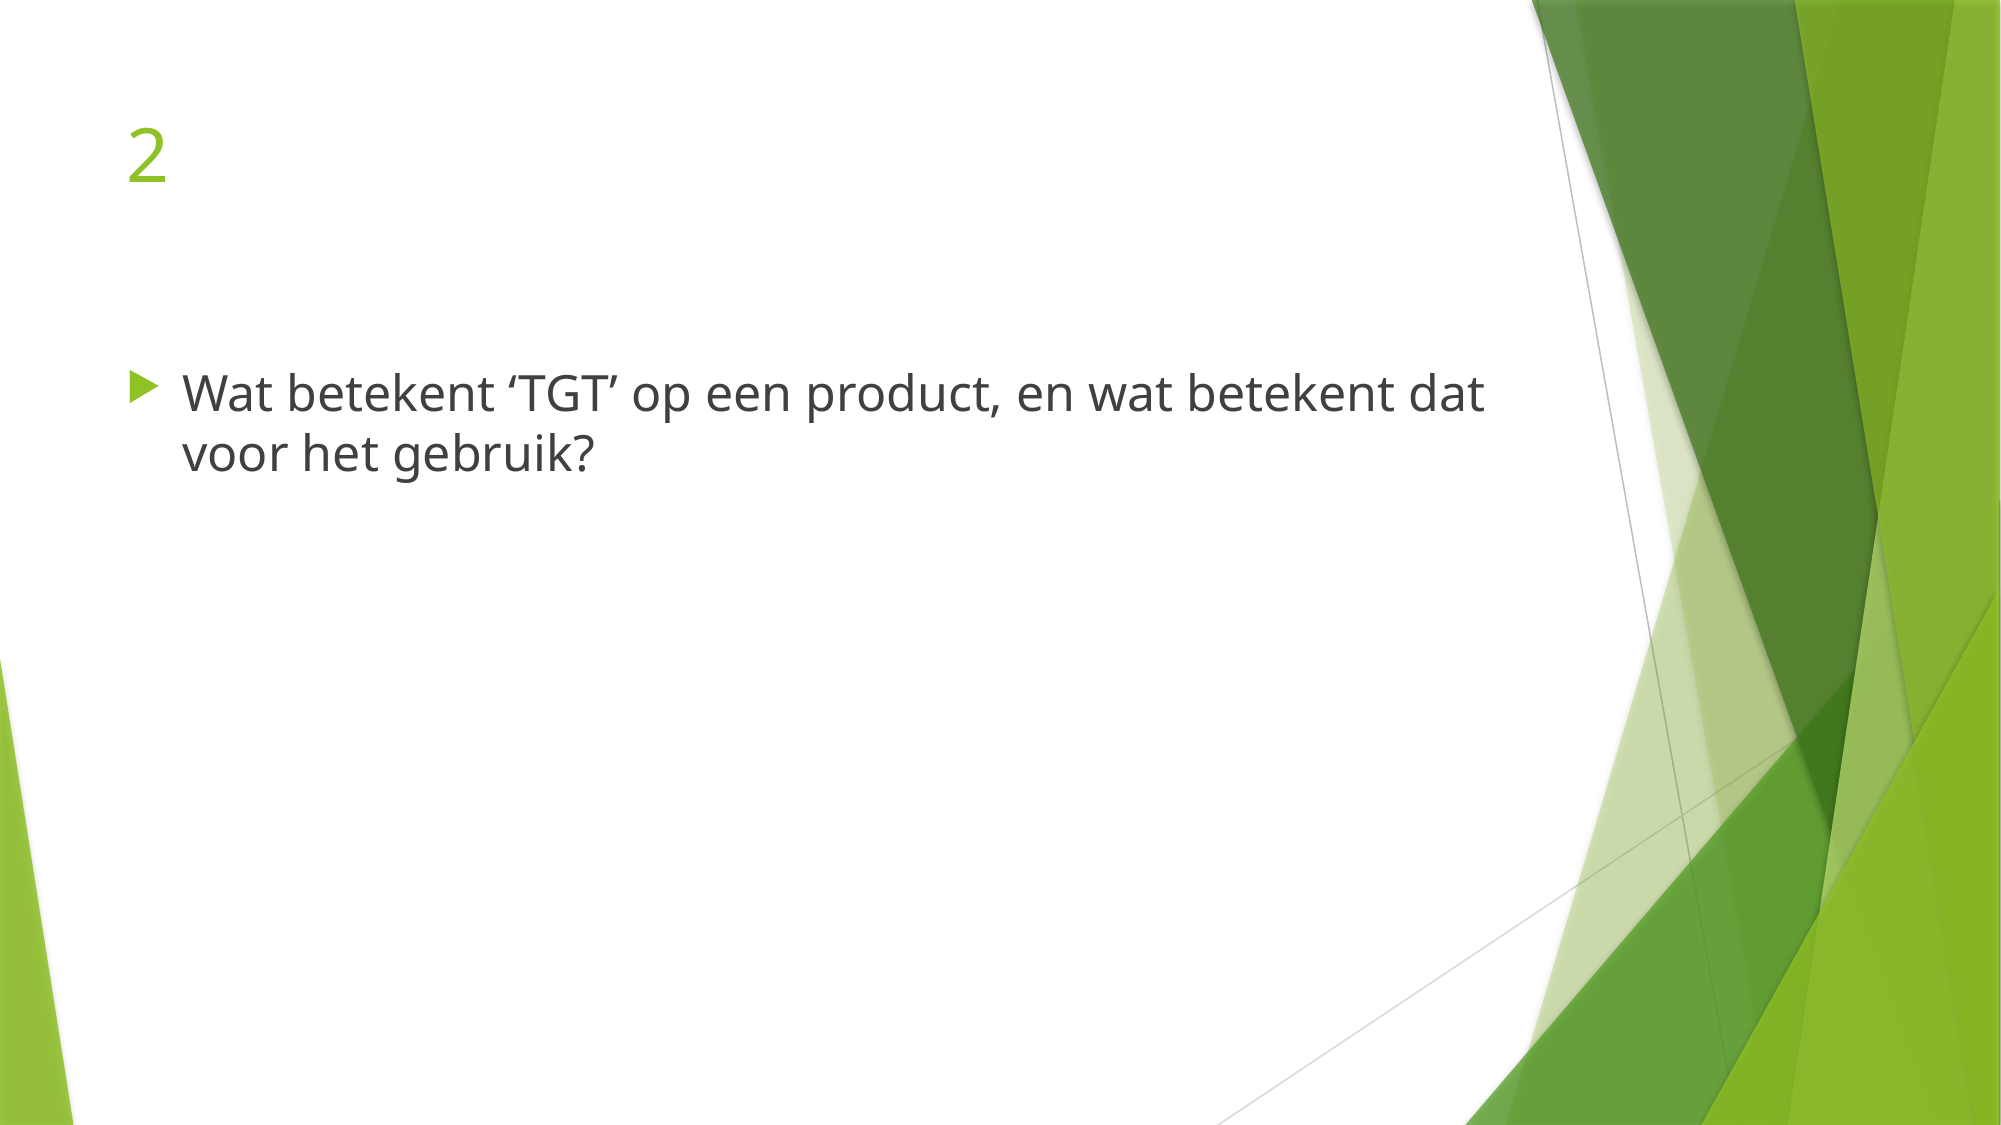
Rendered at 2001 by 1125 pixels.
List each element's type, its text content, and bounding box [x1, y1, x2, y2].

list Wat betekent ‘TGT’ op een product, en wat betekent dat voor het gebruik? [111, 354, 1522, 992]
title 2 [111, 99, 1522, 317]
